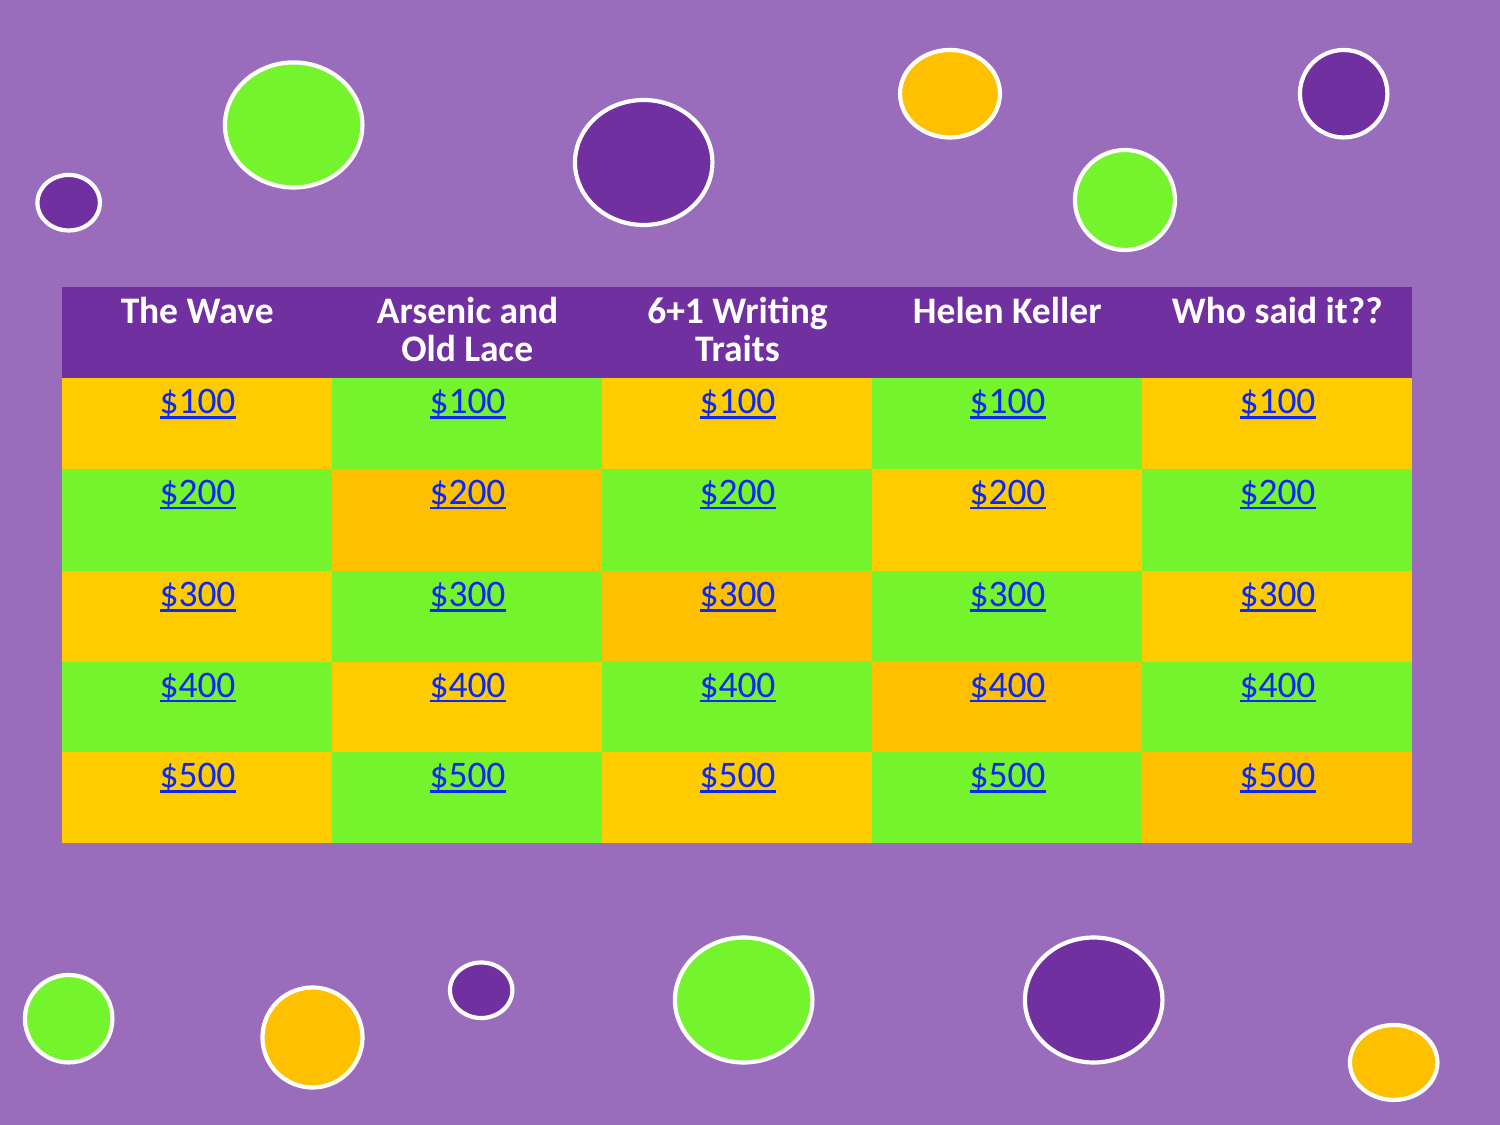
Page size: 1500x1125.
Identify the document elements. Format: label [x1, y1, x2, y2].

text_box [24, 49, 1438, 1101]
